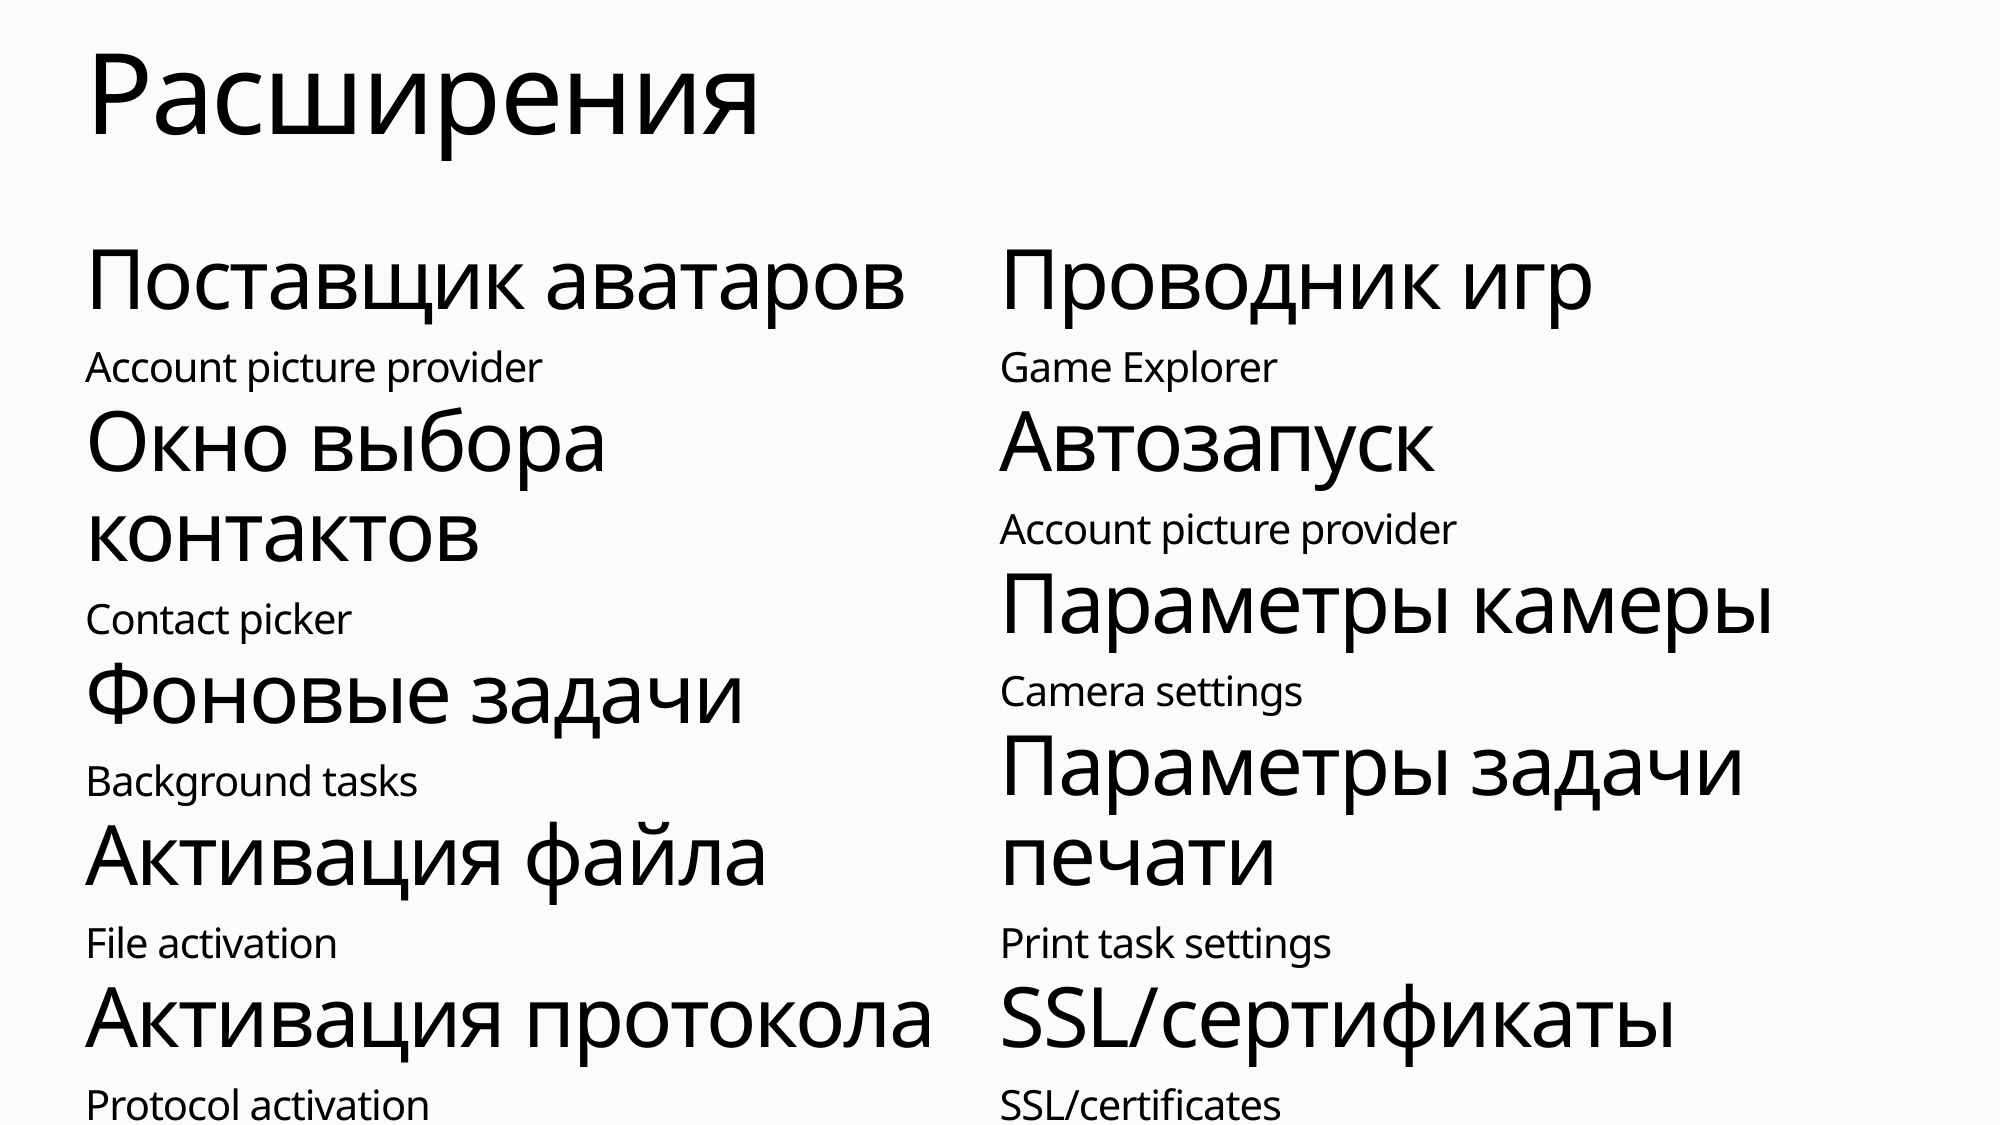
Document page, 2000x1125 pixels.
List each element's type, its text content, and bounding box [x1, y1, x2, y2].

title Расширения [85, 37, 1914, 161]
list Поставщик аватаров Account picture provider Окно выбора контактов Contact picker Фоновые задачи Background tasks Активация файла File activation Активация протокола Protocol activation Проводник игр Game Explorer Автозапуск Account picture provider Параметры камеры Camera settings Параметры задачи печати Print task settings SSL/сертификаты SSL/certificates [85, 237, 1914, 1056]
